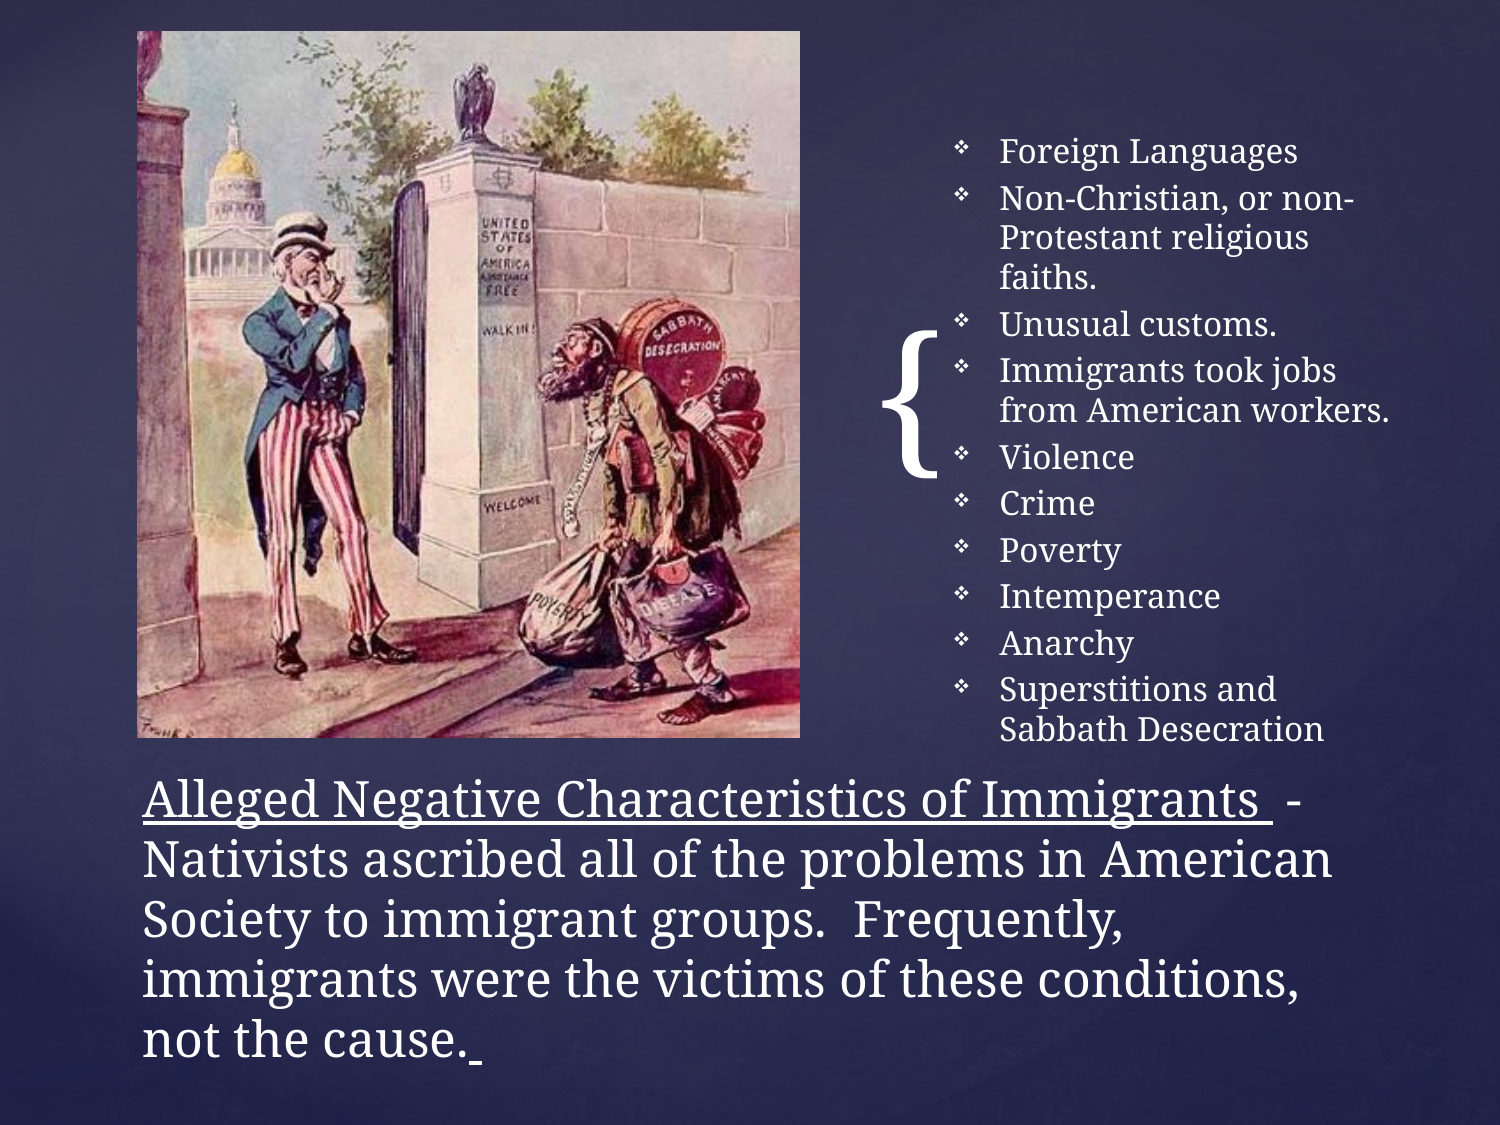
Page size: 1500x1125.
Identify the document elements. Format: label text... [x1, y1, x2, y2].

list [136, 30, 801, 739]
title Alleged Negative Characteristics of Immigrants - Nativists ascribed all of the problems in American Society to immigrant groups. Frequently, immigrants were the victims of these conditions, not the cause. [127, 800, 1365, 1075]
list Foreign Languages Non-Christian, or non-Protestant religious faiths. Unusual customs. Immigrants took jobs from American workers. Violence Crime Poverty Intemperance Anarchy Superstitions and Sabbath Desecration [937, 112, 1425, 813]
